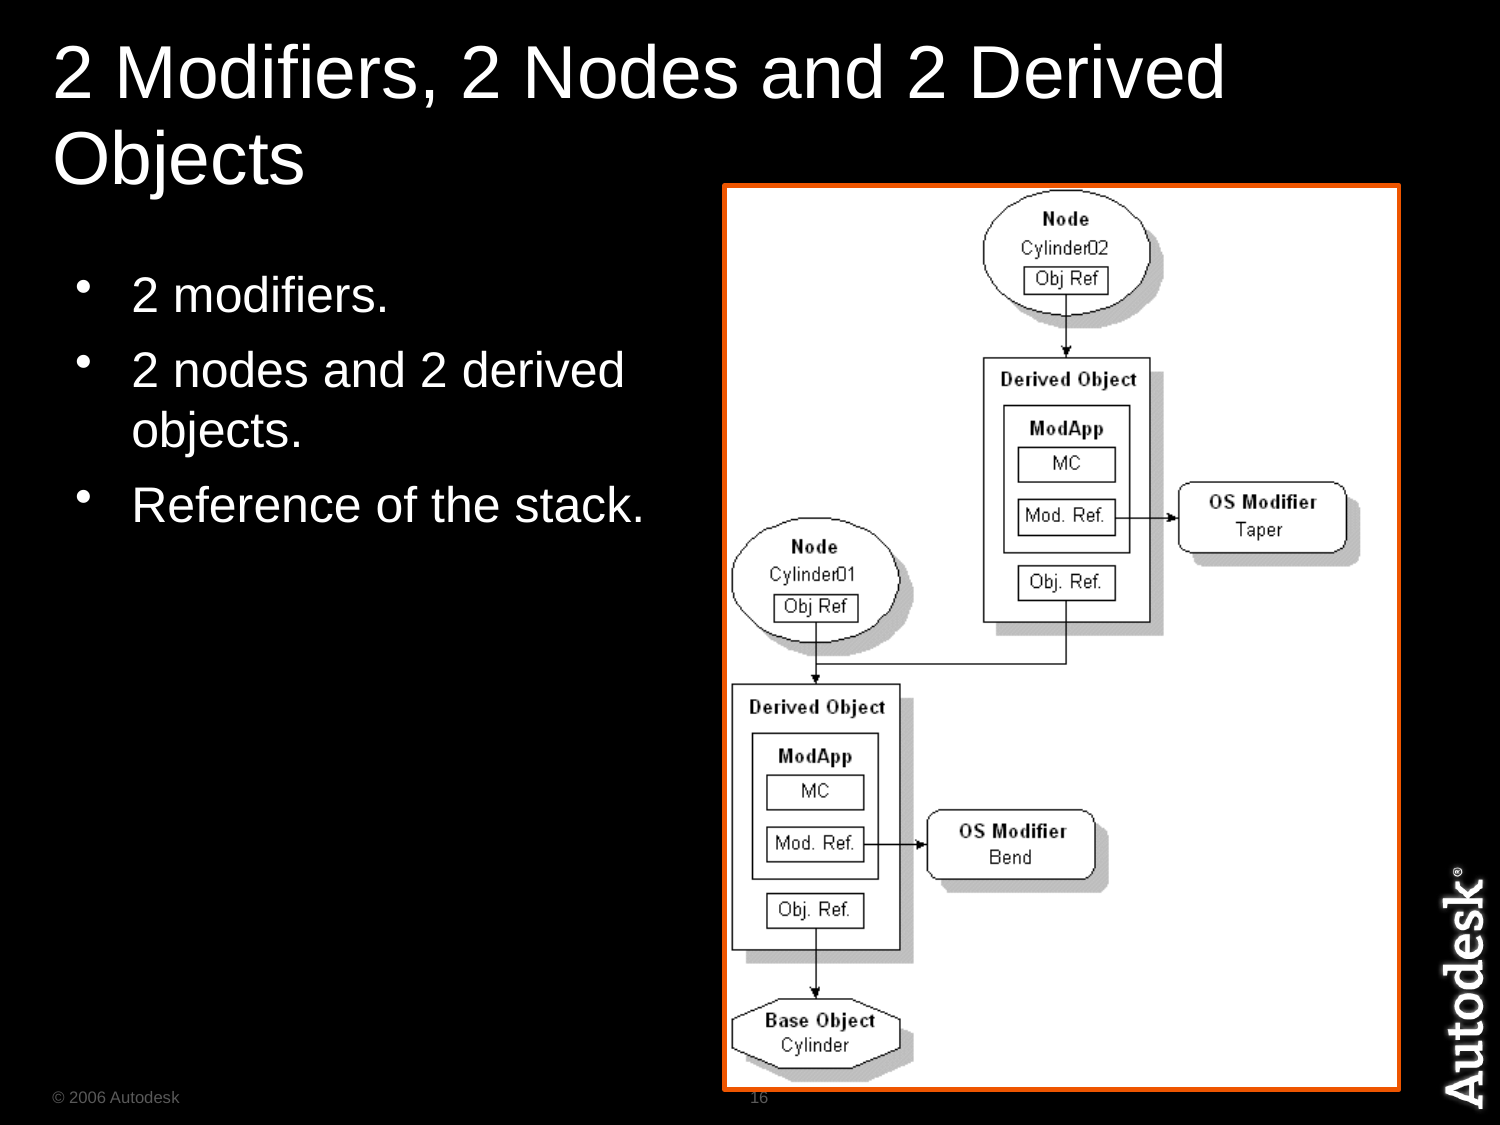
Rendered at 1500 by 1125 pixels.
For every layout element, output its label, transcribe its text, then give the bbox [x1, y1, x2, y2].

title 2 Modifiers, 2 Nodes and 2 Derived Objects [52, 22, 1401, 211]
picture [1402, 0, 1500, 1125]
picture [726, 187, 1398, 1088]
list 2 modifiers. 2 nodes and 2 derived objects. Reference of the stack. [74, 262, 721, 1006]
